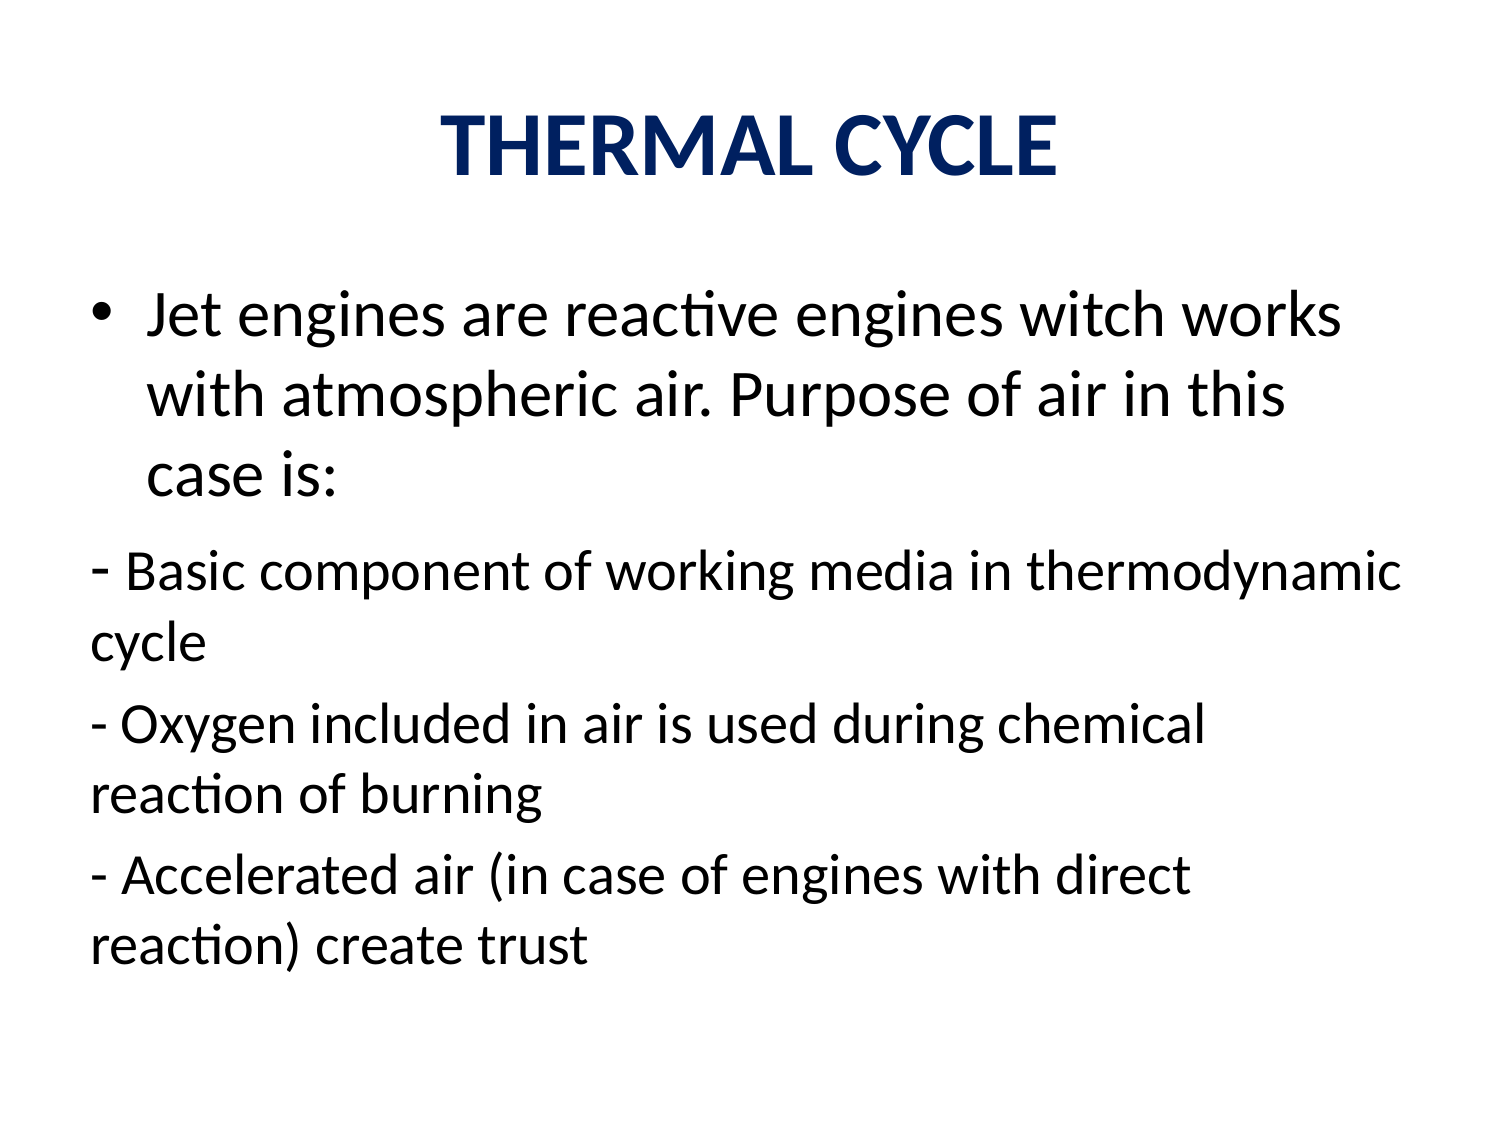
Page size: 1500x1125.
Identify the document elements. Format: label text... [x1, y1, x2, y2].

list Jet engines are reactive engines witch works with atmospheric air. Purpose of air in this case is: - Basic component of working media in thermodynamic cycle - Oxygen included in air is used during chemical reaction of burning - Accelerated air (in case of engines with direct reaction) create trust [75, 262, 1425, 1005]
title THERMAL CYCLE [75, 45, 1425, 233]
